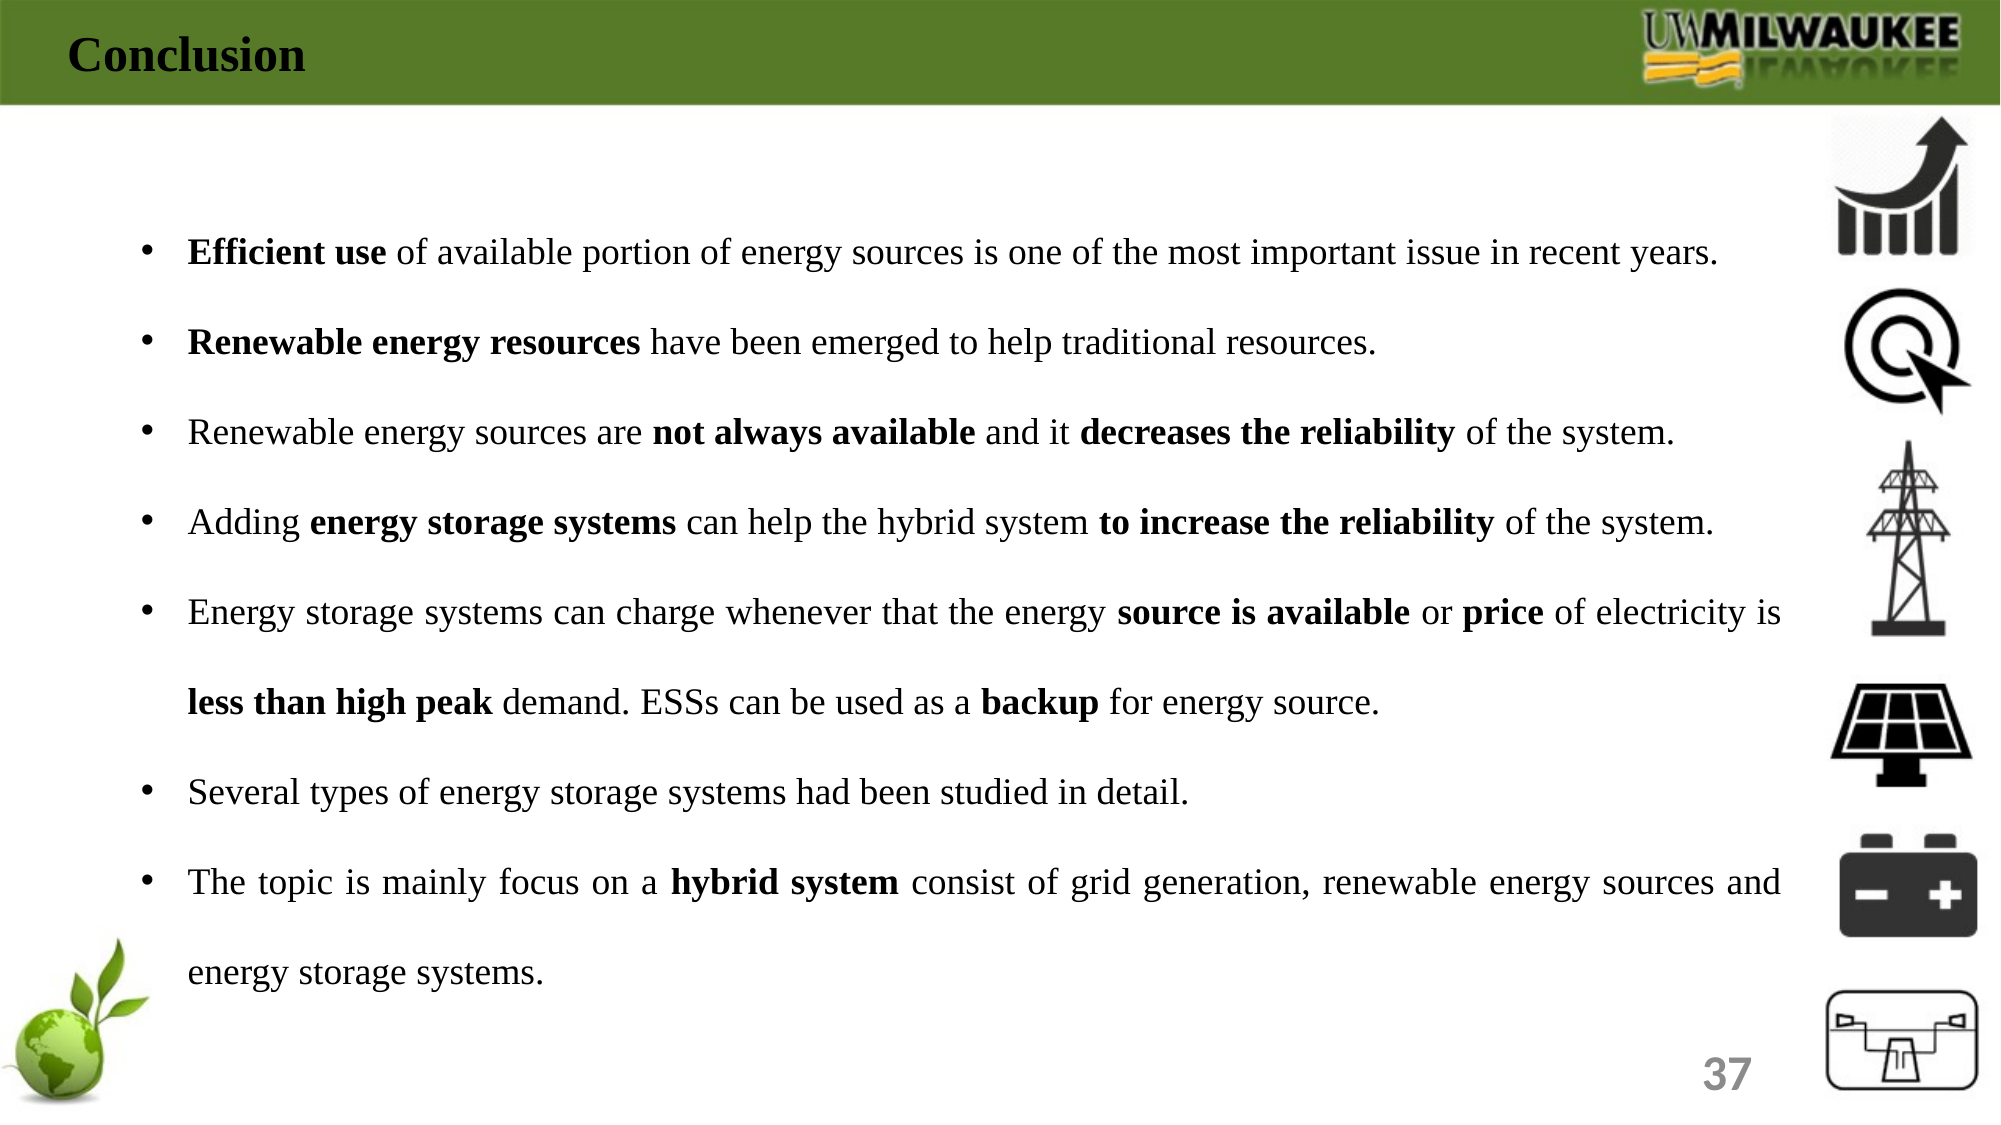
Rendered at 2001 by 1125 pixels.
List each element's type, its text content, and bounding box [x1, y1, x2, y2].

text_box Efficient use of available portion of energy sources is one of the most important issue in recent years. Renewable energy resources have been emerged to help traditional resources. Renewable energy sources are not always available and it decreases the reliability of the system. Adding energy storage systems can help the hybrid system to increase the reliability of the system. Energy storage systems can charge whenever that the energy source is available or price of electricity is less than high peak demand. ESSs can be used as a backup for energy source. Several types of energy storage systems had been studied in detail. The topic is mainly focus on a hybrid system consist of grid generation, renewable energy sources and energy storage systems. [126, 174, 1797, 1090]
text_box Conclusion [52, 14, 1167, 90]
slide_number 37 [1317, 1040, 1768, 1101]
picture [0, 0, 2001, 1125]
